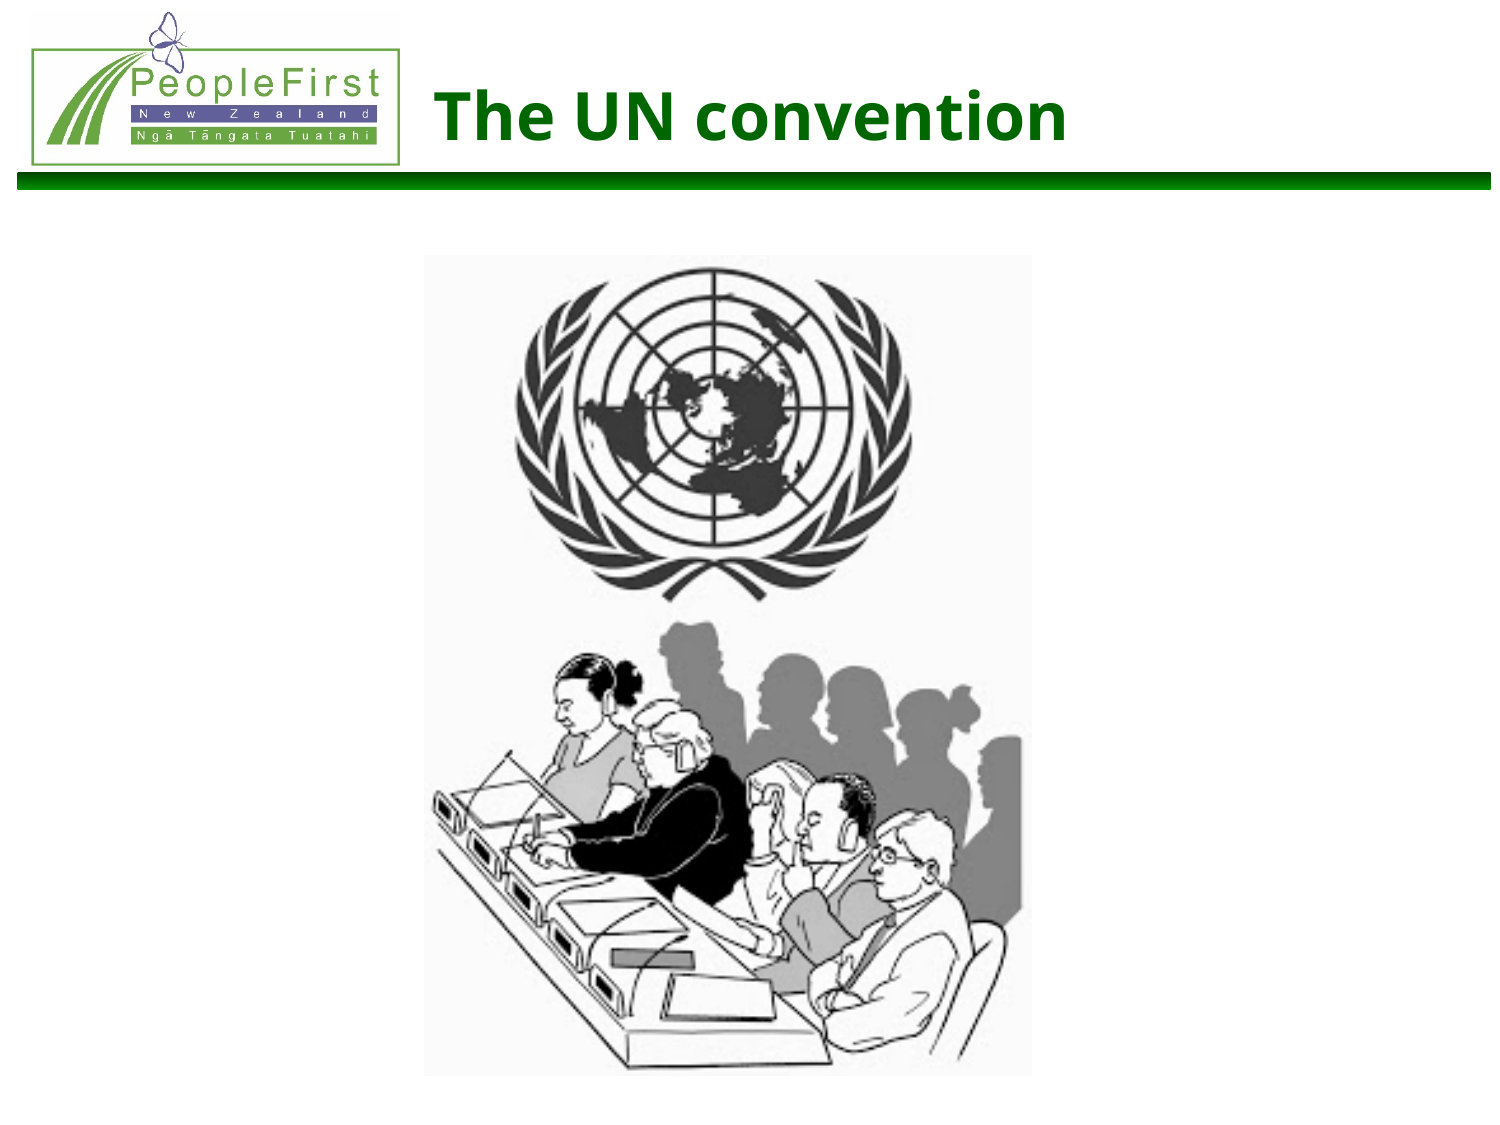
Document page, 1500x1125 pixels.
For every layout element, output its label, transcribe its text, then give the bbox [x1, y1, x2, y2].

title The UN convention [419, 66, 1491, 145]
picture [31, 11, 400, 166]
picture [424, 255, 1033, 1077]
